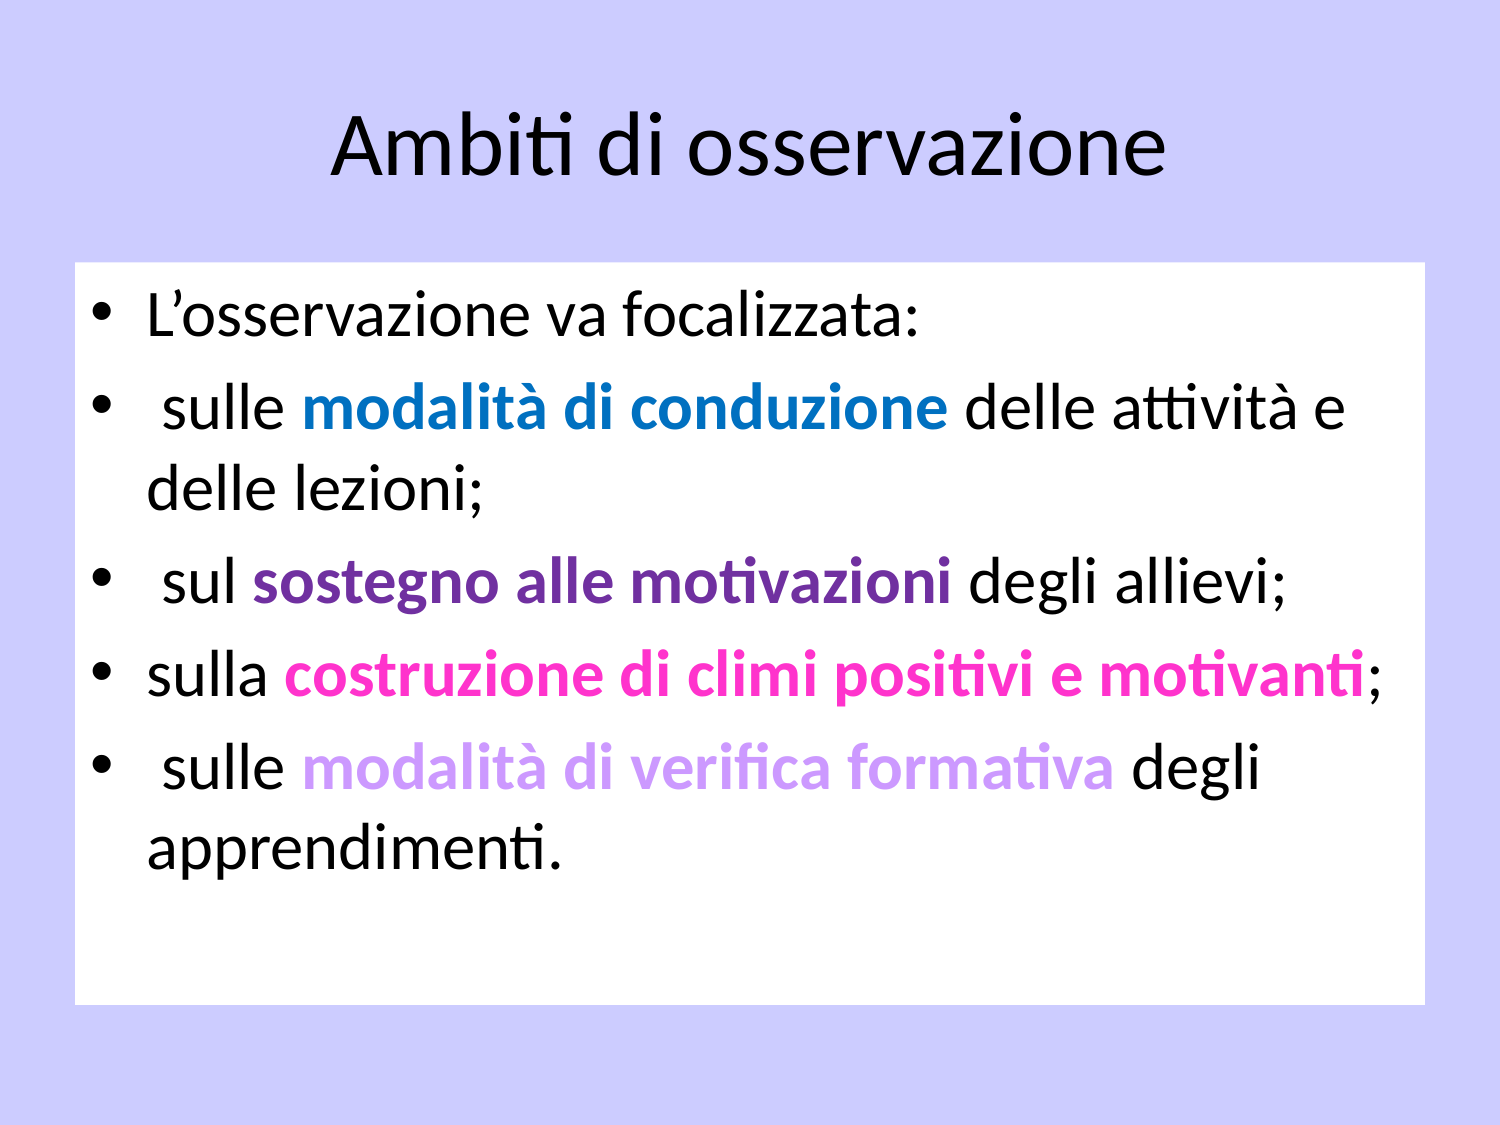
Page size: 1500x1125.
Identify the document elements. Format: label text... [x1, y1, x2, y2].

title Ambiti di osservazione [75, 45, 1425, 233]
list L’osservazione va focalizzata: sulle modalità di conduzione delle attività e delle lezioni; sul sostegno alle motivazioni degli allievi; sulla costruzione di climi positivi e motivanti; sulle modalità di verifica formativa degli apprendimenti. [75, 262, 1425, 1005]
